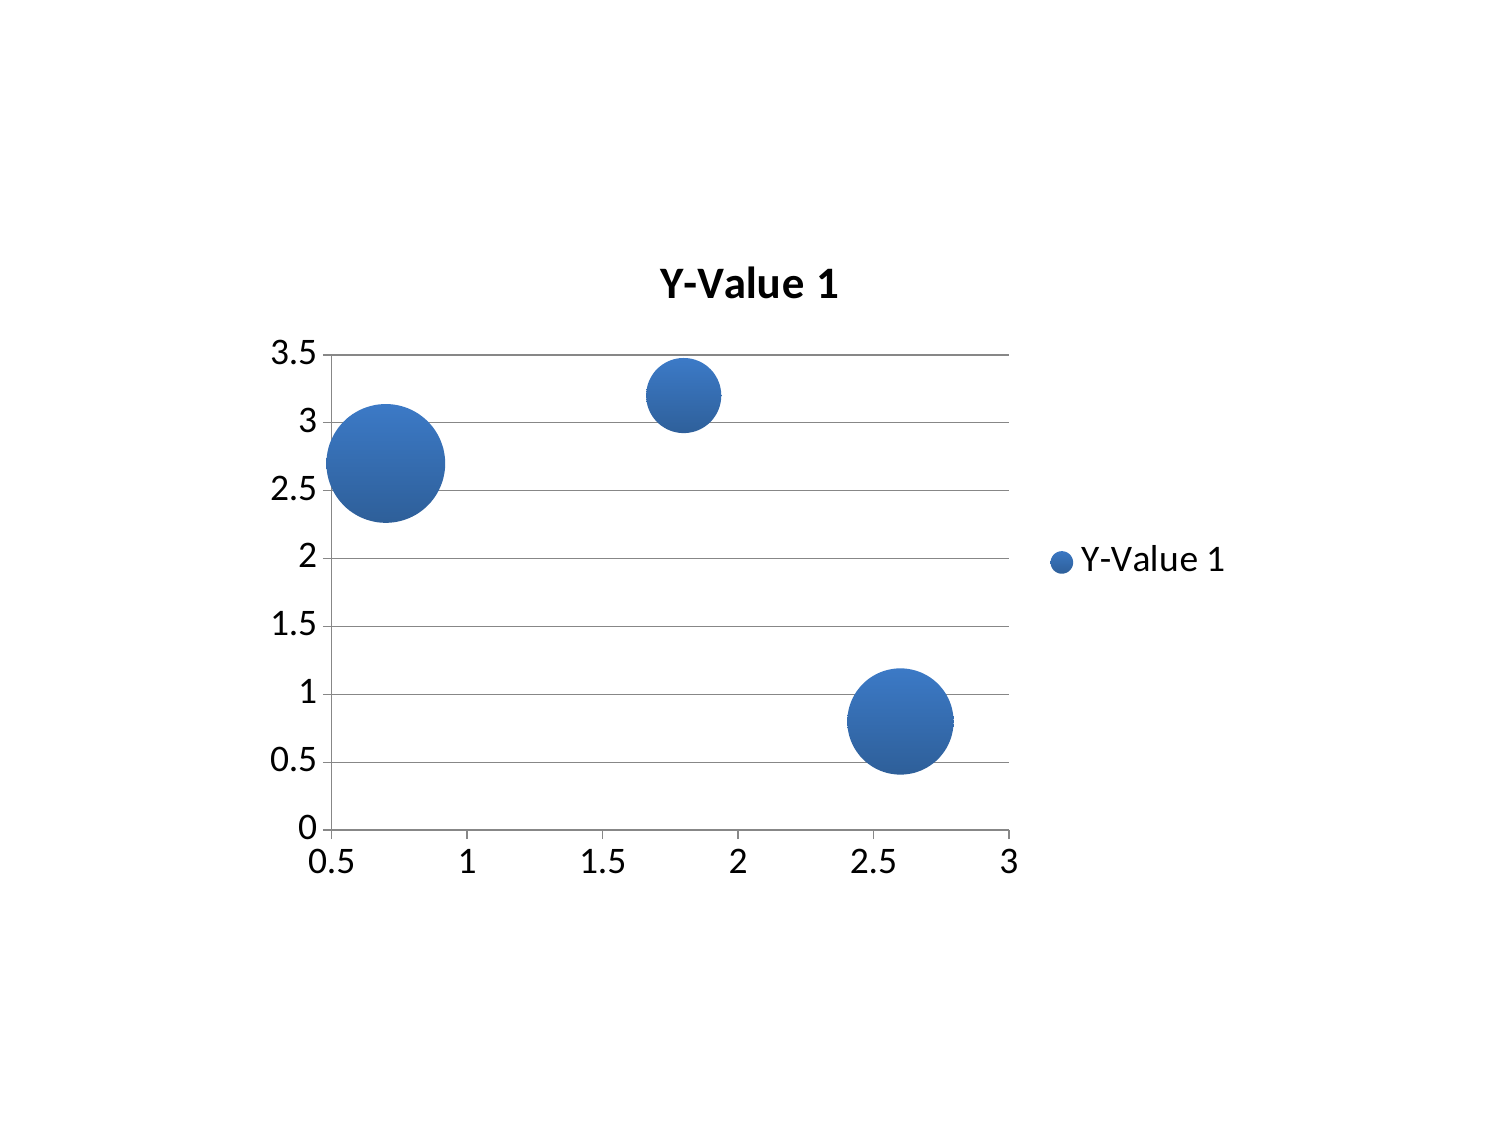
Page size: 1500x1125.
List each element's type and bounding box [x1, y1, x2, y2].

chart [249, 228, 1251, 897]
